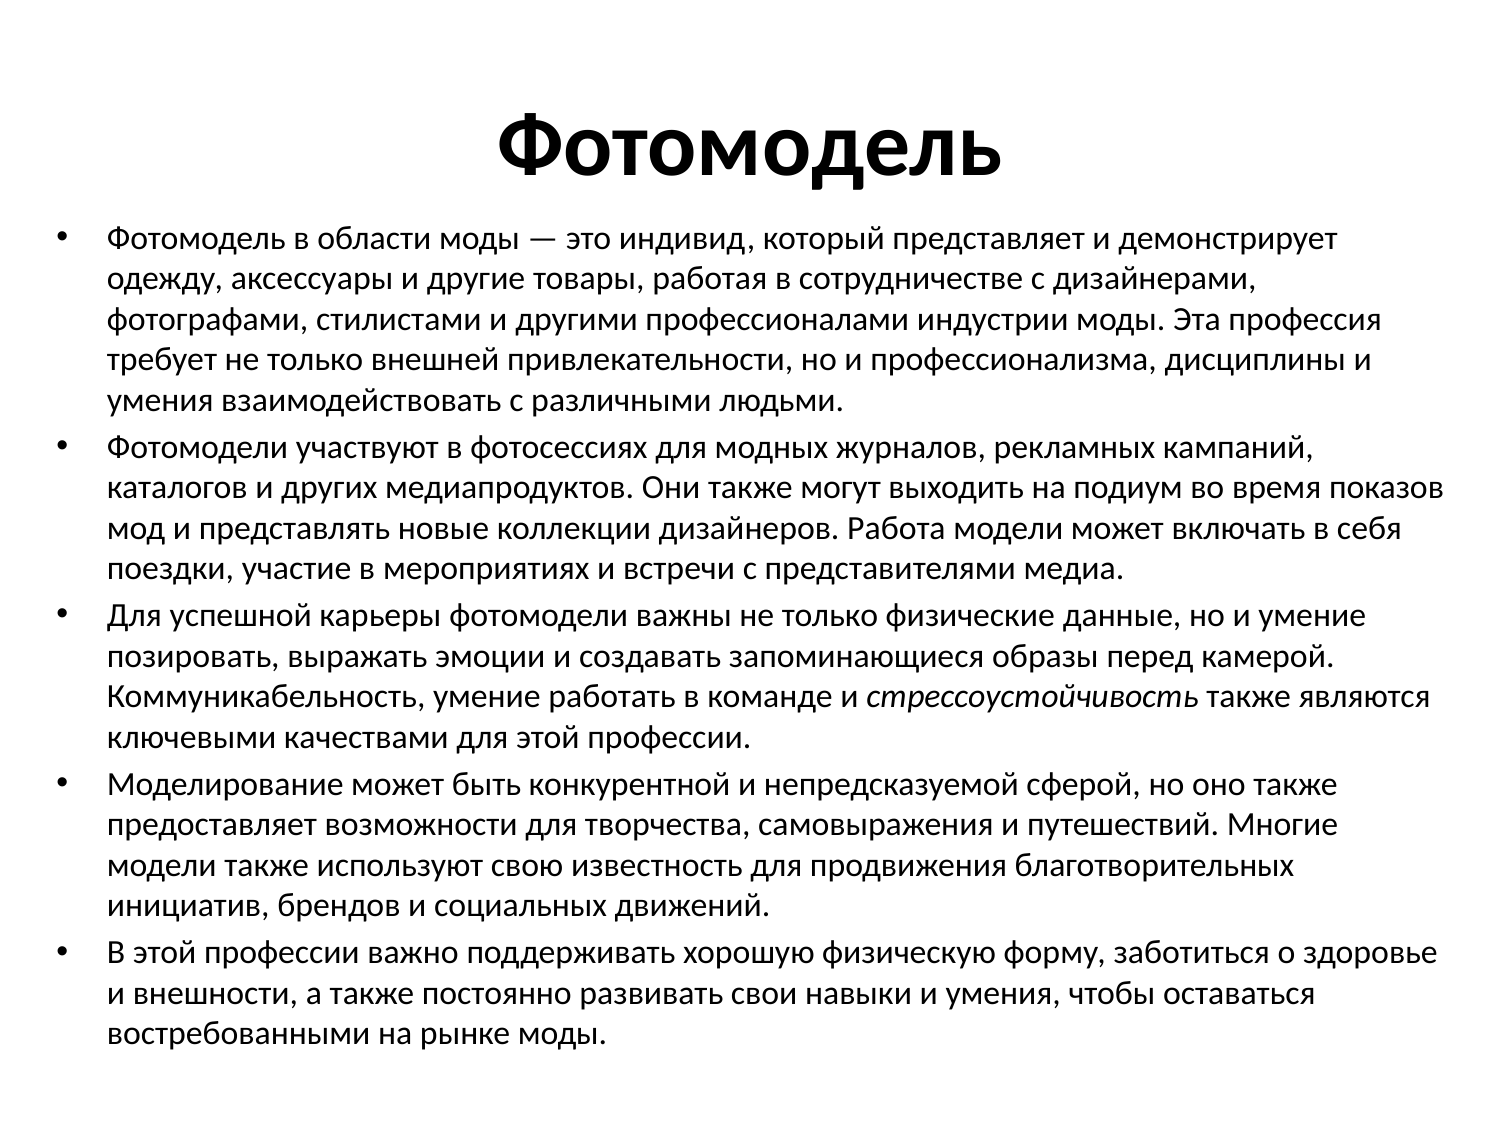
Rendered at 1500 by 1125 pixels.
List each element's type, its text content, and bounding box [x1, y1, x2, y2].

title Фотомодель [75, 45, 1425, 208]
list Фотомодель в области моды — это индивид, который представляет и демонстрирует одежду, аксессуары и другие товары, работая в сотрудничестве с дизайнерами, фотографами, стилистами и другими профессионалами индустрии моды. Эта профессия требует не только внешней привлекательности, но и профессионализма, дисциплины и умения взаимодействовать с различными людьми. Фотомодели участвуют в фотосессиях для модных журналов, рекламных кампаний, каталогов и других медиапродуктов. Они также могут выходить на подиум во время показов мод и представлять новые коллекции дизайнеров. Работа модели может включать в себя поездки, участие в мероприятиях и встречи с представителями медиа. Для успешной карьеры фотомодели важны не только физические данные, но и умение позировать, выражать эмоции и создавать запоминающиеся образы перед камерой. Коммуникабельность, умение работать в команде и стрессоустойчивость также являются ключевыми качествами для этой профессии. Моделирование может быть конкурентной и непредсказуемой сферой, но оно также предоставляет возможности для творчества, самовыражения и путешествий. Многие модели также используют свою известность для продвижения благотворительных инициатив, брендов и социальных движений. В этой профессии важно поддерживать хорошую физическую форму, заботиться о здоровье и внешности, а также постоянно развивать свои навыки и умения, чтобы оставаться востребованными на рынке моды. [41, 208, 1471, 1094]
